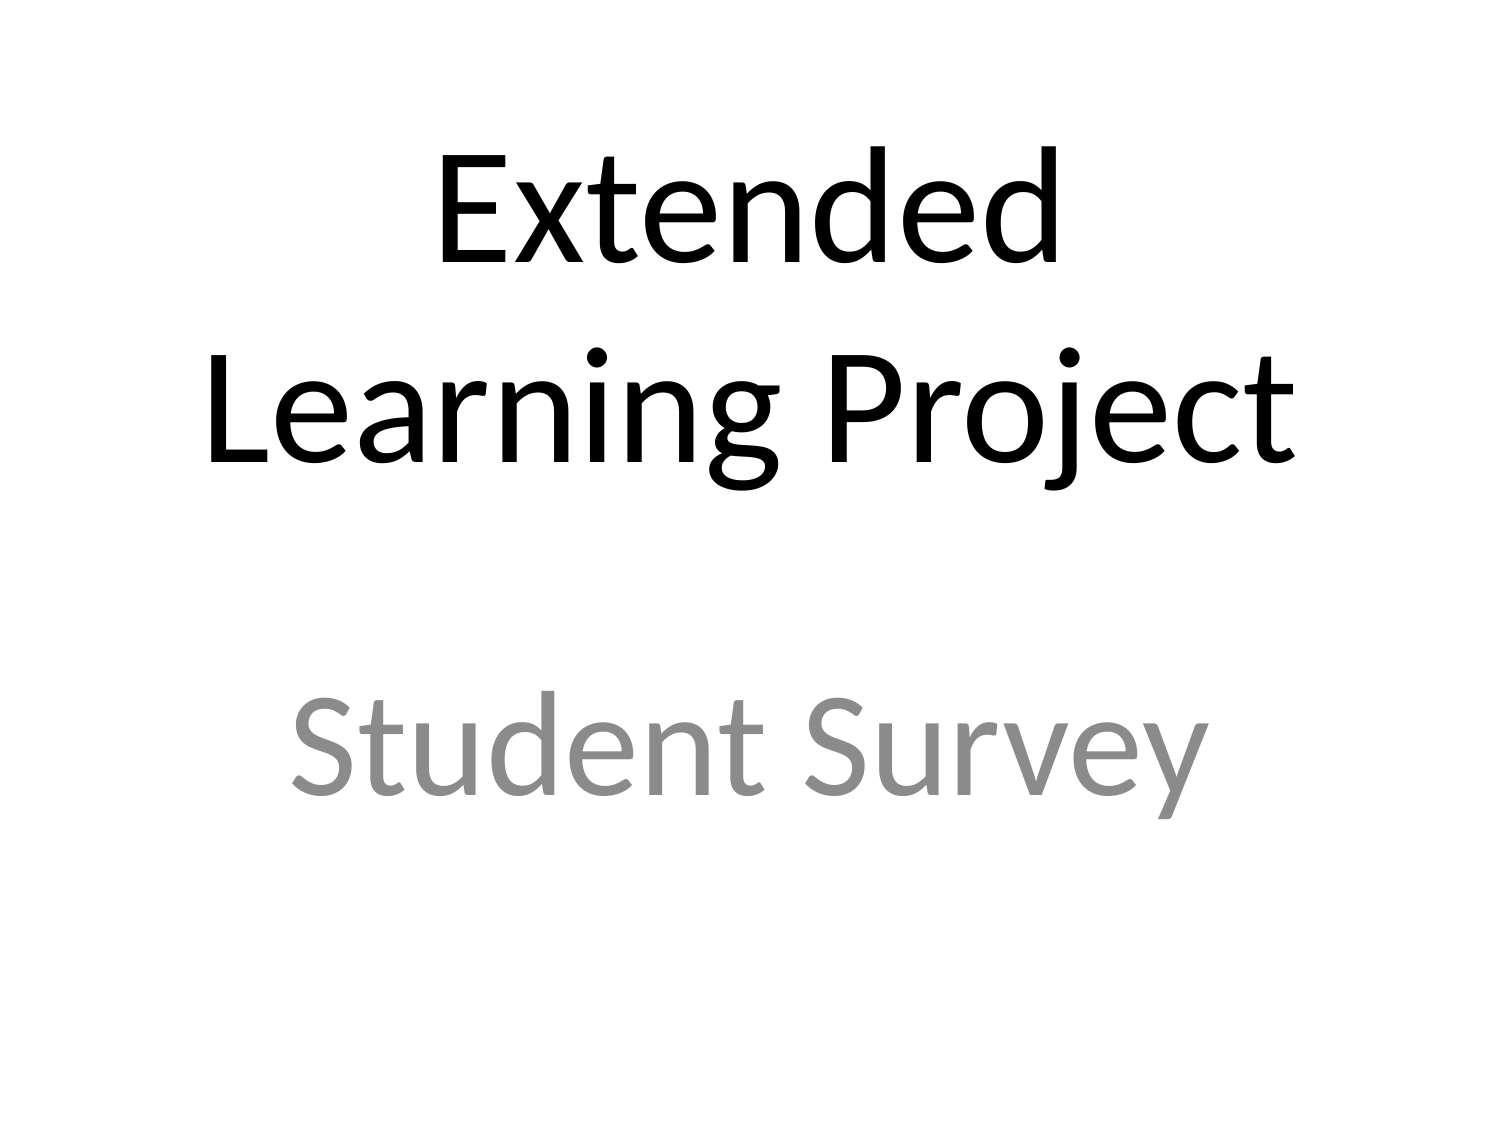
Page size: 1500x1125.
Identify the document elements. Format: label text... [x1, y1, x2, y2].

subtitle Student Survey [225, 637, 1275, 925]
title Extended Learning Project [112, 174, 1388, 417]
